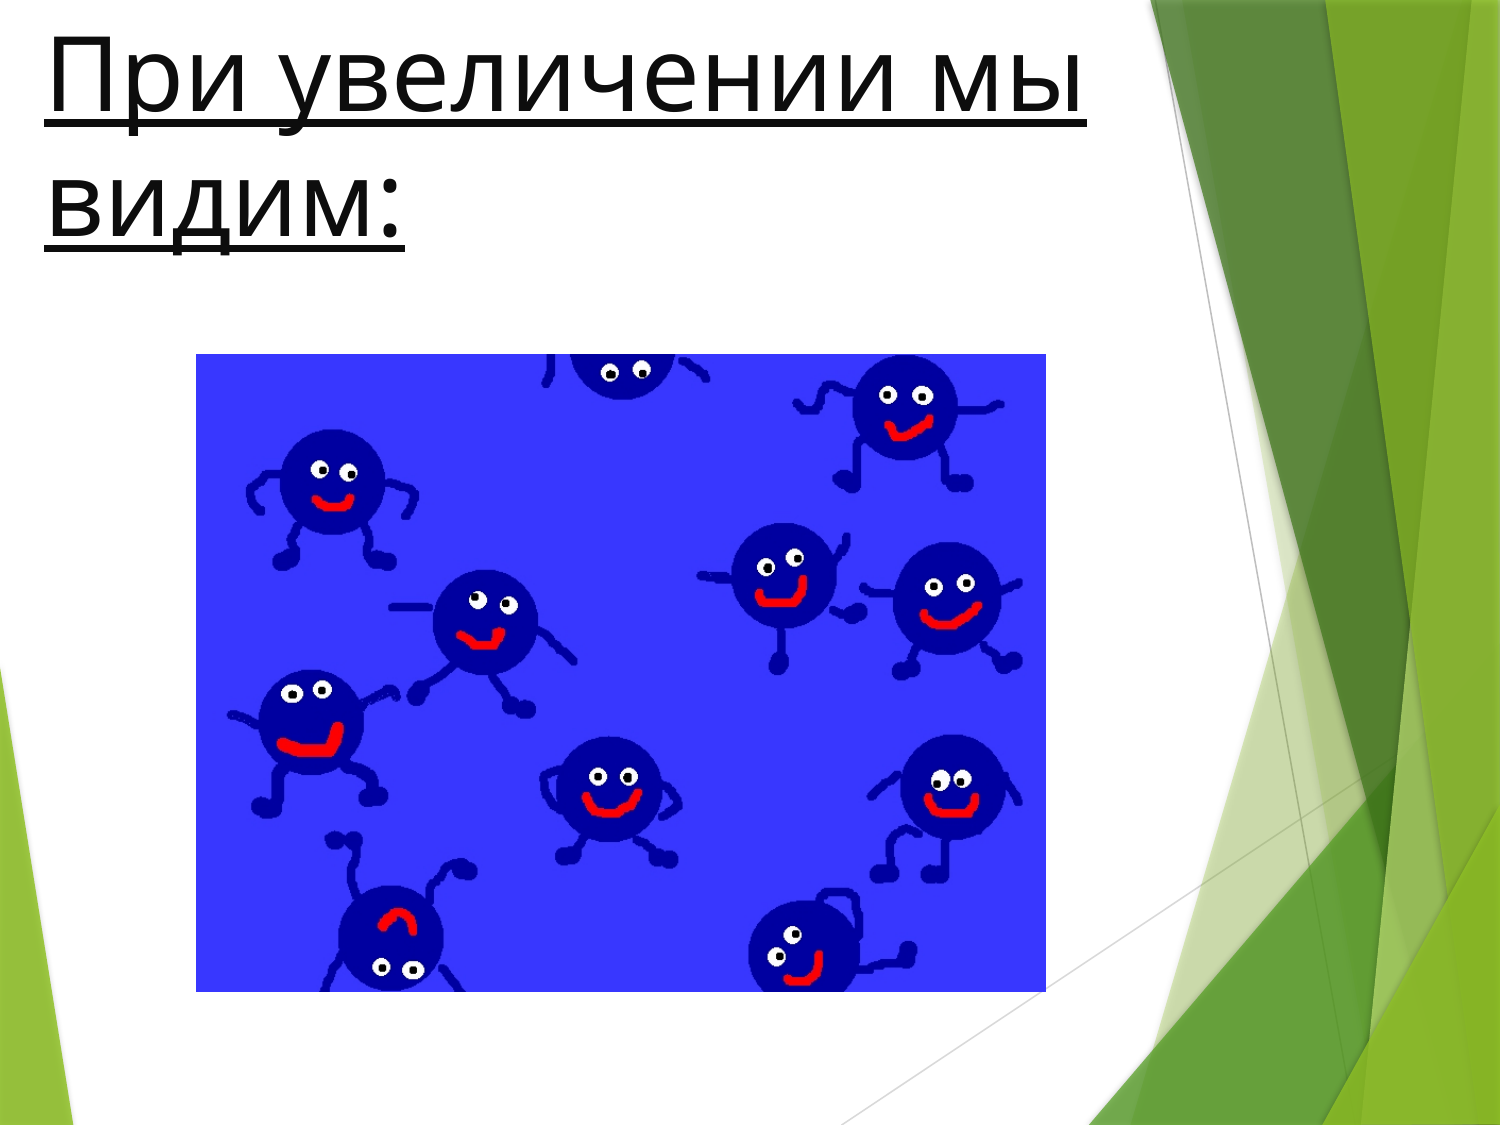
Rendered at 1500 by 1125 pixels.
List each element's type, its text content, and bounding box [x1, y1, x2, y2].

title При увеличении мы видим: [29, 0, 1436, 188]
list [195, 353, 1046, 992]
